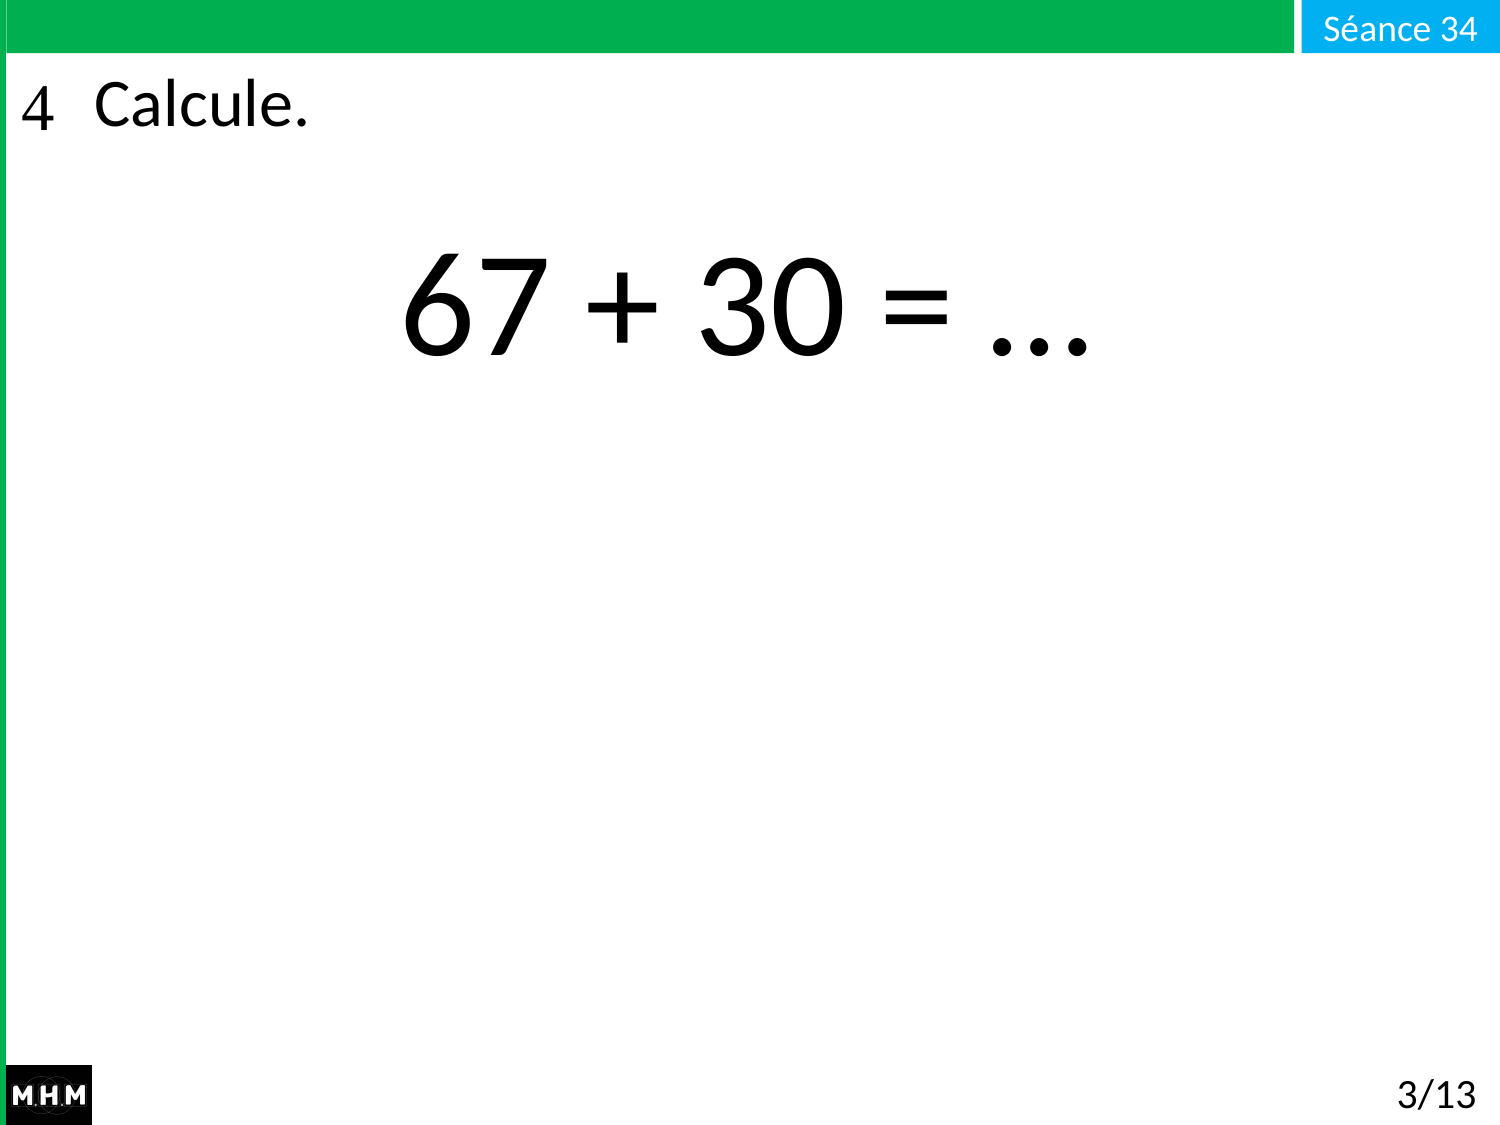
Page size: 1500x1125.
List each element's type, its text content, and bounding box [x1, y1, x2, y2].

list 3/13 [1373, 1064, 1500, 1125]
text_box 67 + 30 = … [385, 197, 1254, 393]
picture [6, 1065, 92, 1125]
title Calcule. [79, 60, 1374, 150]
